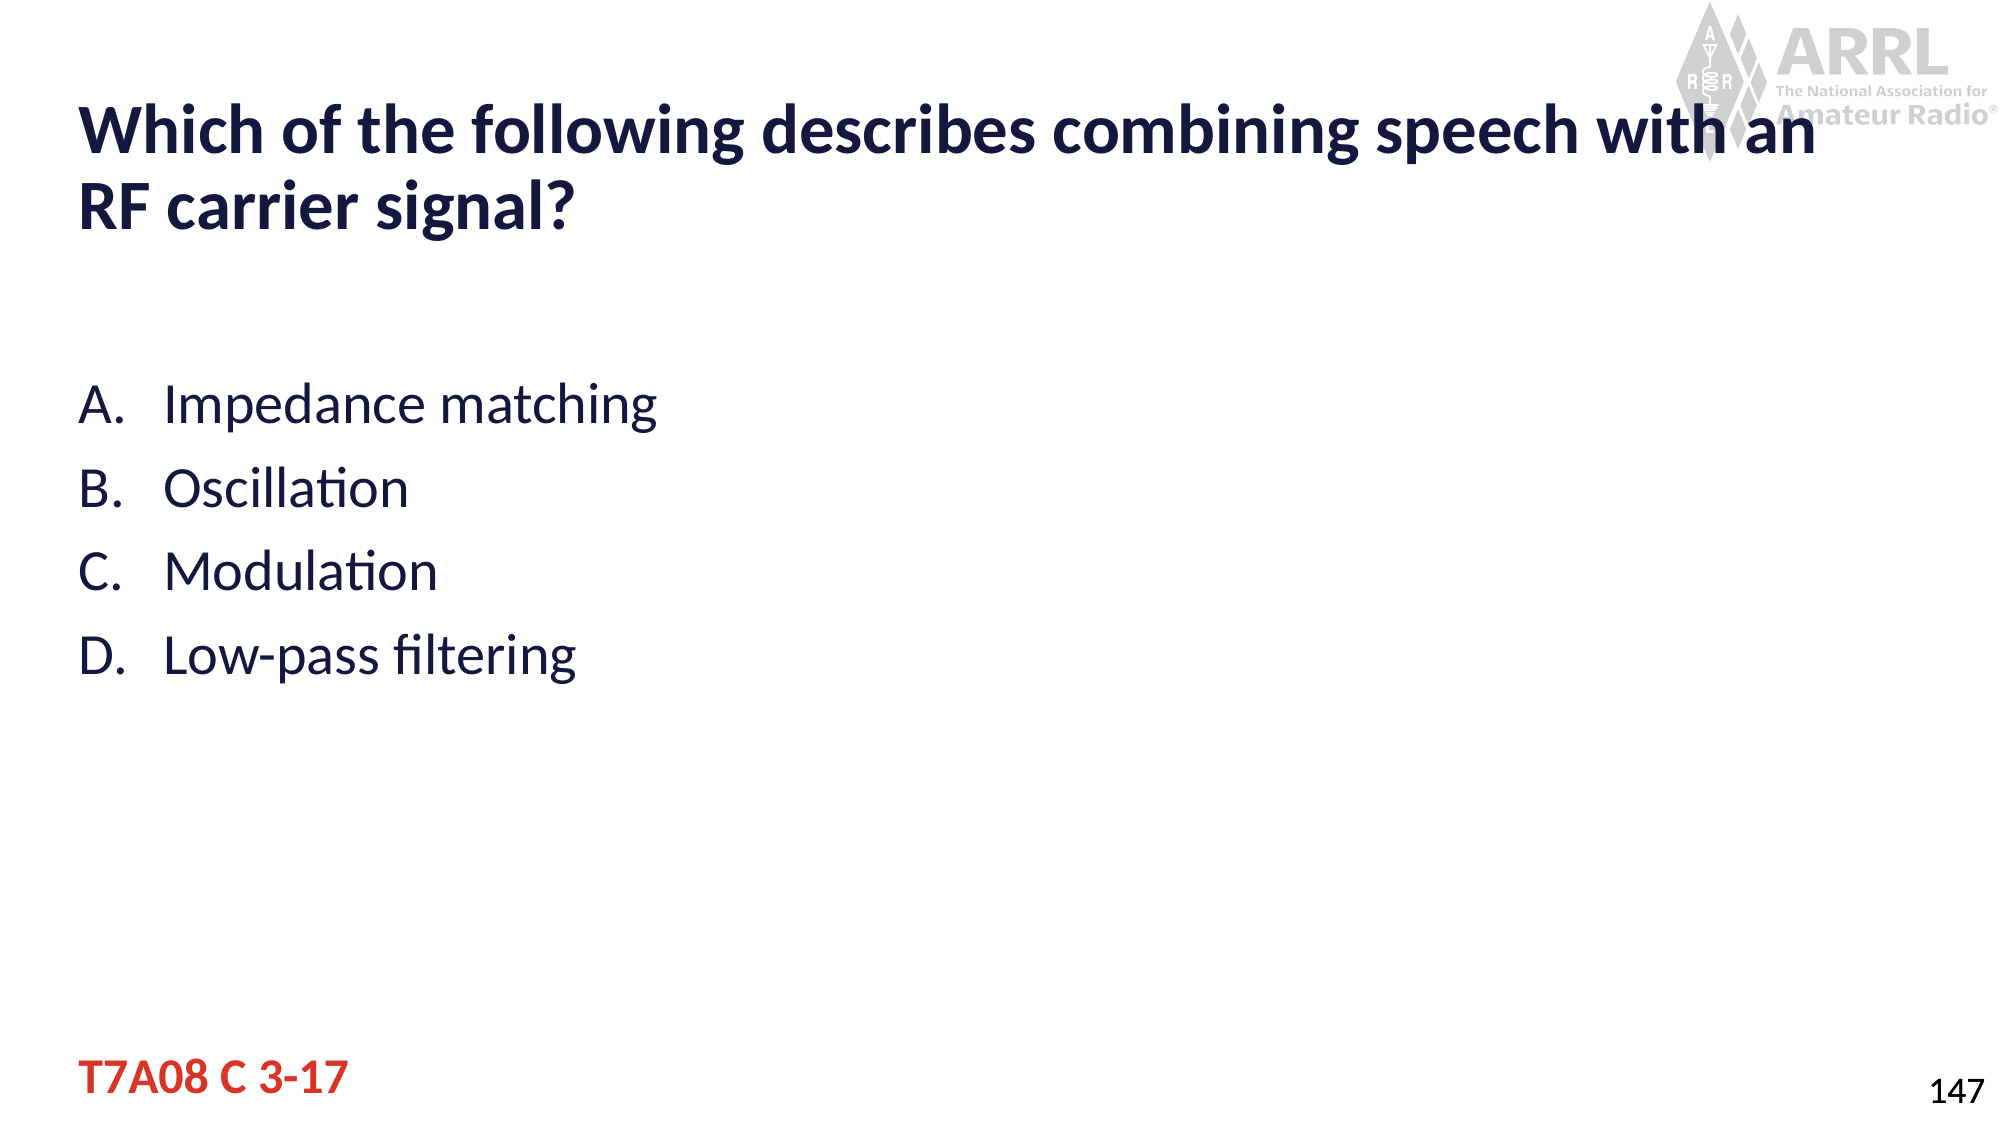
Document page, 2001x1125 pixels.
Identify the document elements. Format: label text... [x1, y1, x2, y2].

text_box T7A08 C 3-17 [63, 1036, 921, 1112]
picture [1674, 0, 2000, 164]
title Which of the following describes combining speech with an RF carrier signal? [63, 59, 1863, 278]
list Impedance matching Oscillation Modulation Low-pass filtering [63, 365, 1863, 989]
